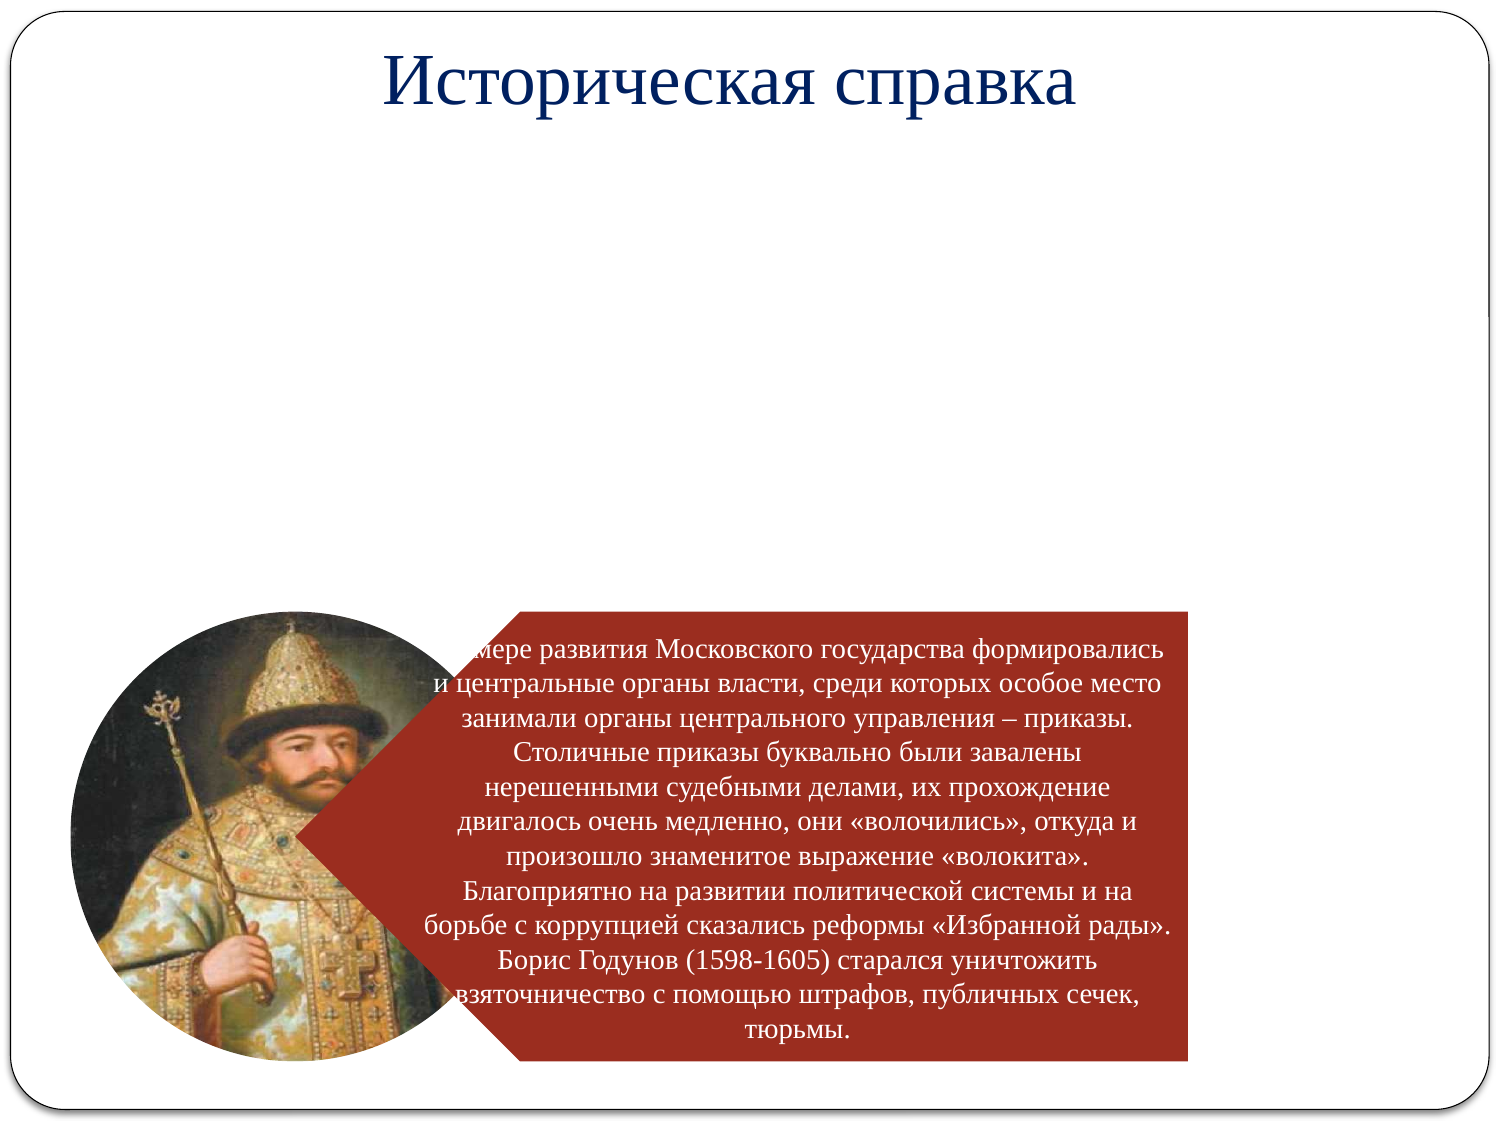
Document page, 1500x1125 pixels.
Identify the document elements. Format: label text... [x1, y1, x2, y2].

text_box Историческая справка [58, 23, 1402, 135]
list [70, 175, 1414, 1062]
